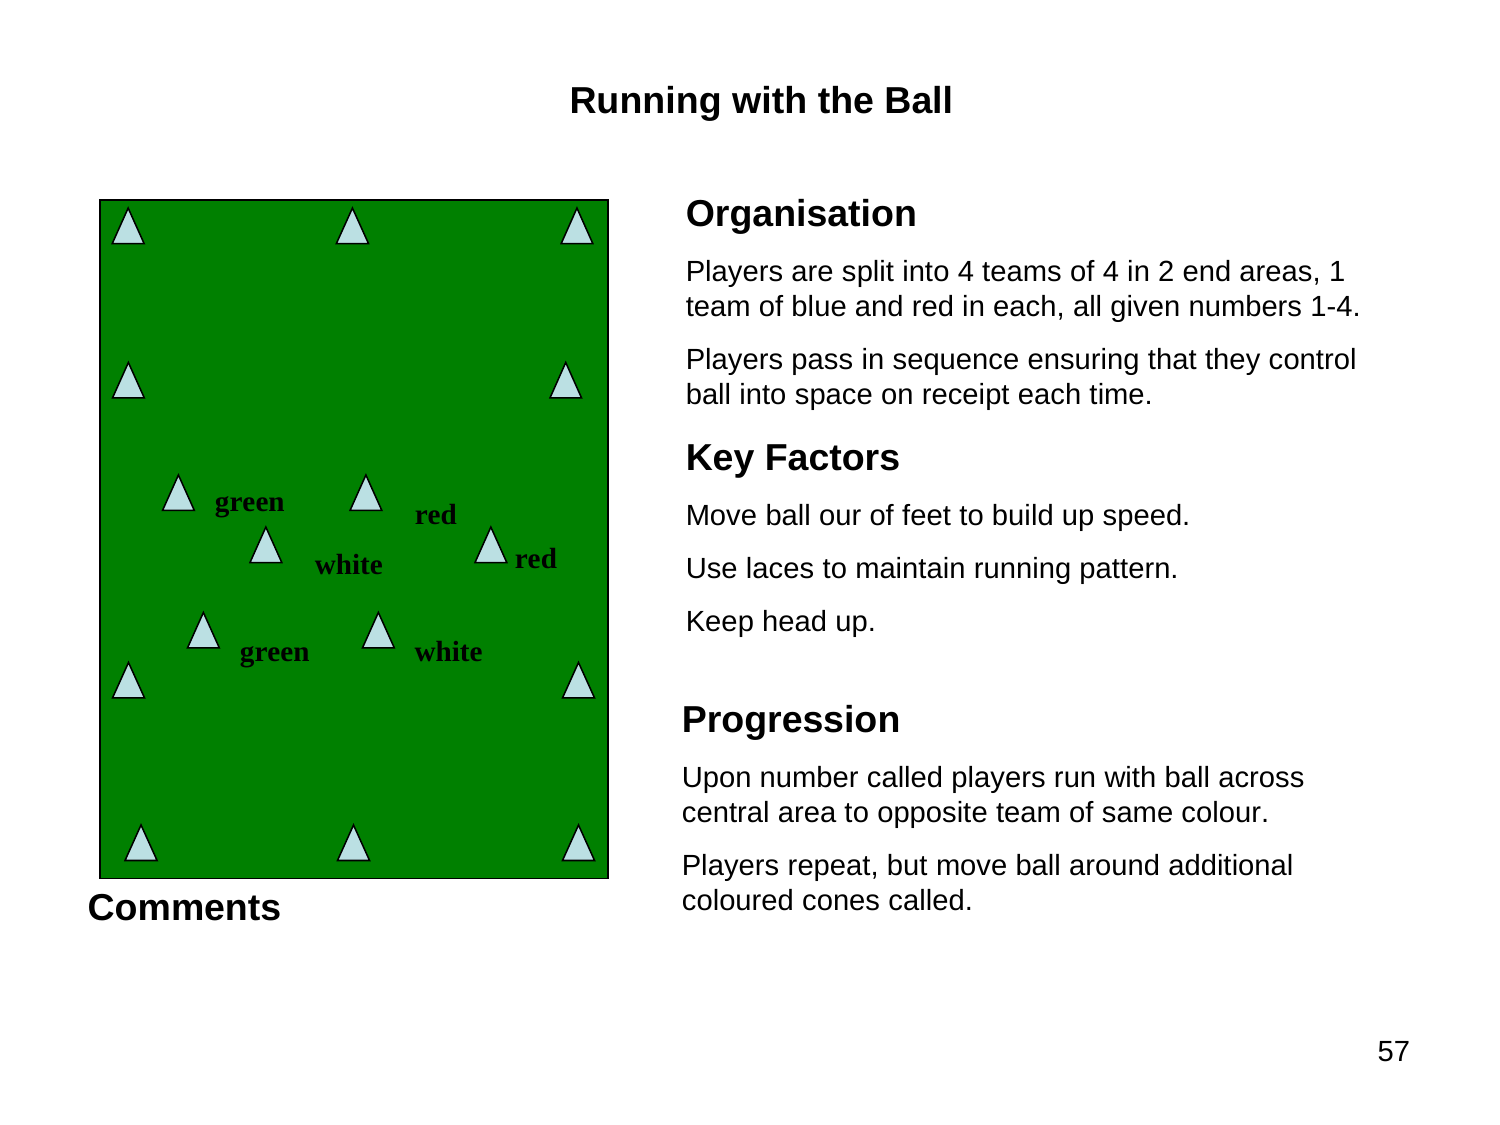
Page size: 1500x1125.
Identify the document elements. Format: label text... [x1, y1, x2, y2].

text_box Progression Upon number called players run with ball across central area to opposite team of same colour. Players repeat, but move ball around additional coloured cones called. [667, 687, 1412, 925]
text_box [561, 207, 593, 244]
text_box [187, 612, 220, 648]
text_box green [225, 624, 350, 676]
text_box Comments [72, 874, 624, 936]
text_box white [399, 624, 538, 676]
text_box [124, 824, 157, 861]
text_box red [399, 487, 500, 538]
text_box Organisation Players are split into 4 teams of 4 in 2 end areas, 1 team of blue and red in each, all given numbers 1-4. Players pass in sequence ensuring that they control ball into space on receipt each time. [671, 181, 1412, 419]
text_box [112, 662, 145, 698]
text_box Key Factors Move ball our of feet to build up speed. Use laces to maintain running pattern. Keep head up. [671, 425, 1396, 645]
text_box <number> [1074, 1024, 1425, 1103]
text_box green [200, 474, 313, 526]
text_box [362, 612, 395, 648]
text_box [337, 824, 370, 861]
text_box [549, 362, 582, 398]
text_box Running with the Ball [253, 0, 1270, 198]
text_box [112, 207, 144, 244]
text_box [112, 362, 145, 398]
text_box red [500, 531, 613, 582]
text_box [562, 824, 595, 861]
text_box [562, 662, 595, 698]
text_box [474, 538, 500, 563]
text_box [336, 207, 369, 244]
text_box [99, 200, 608, 879]
text_box [249, 527, 282, 563]
text_box white [300, 537, 425, 588]
text_box [162, 474, 195, 511]
text_box [349, 474, 382, 511]
